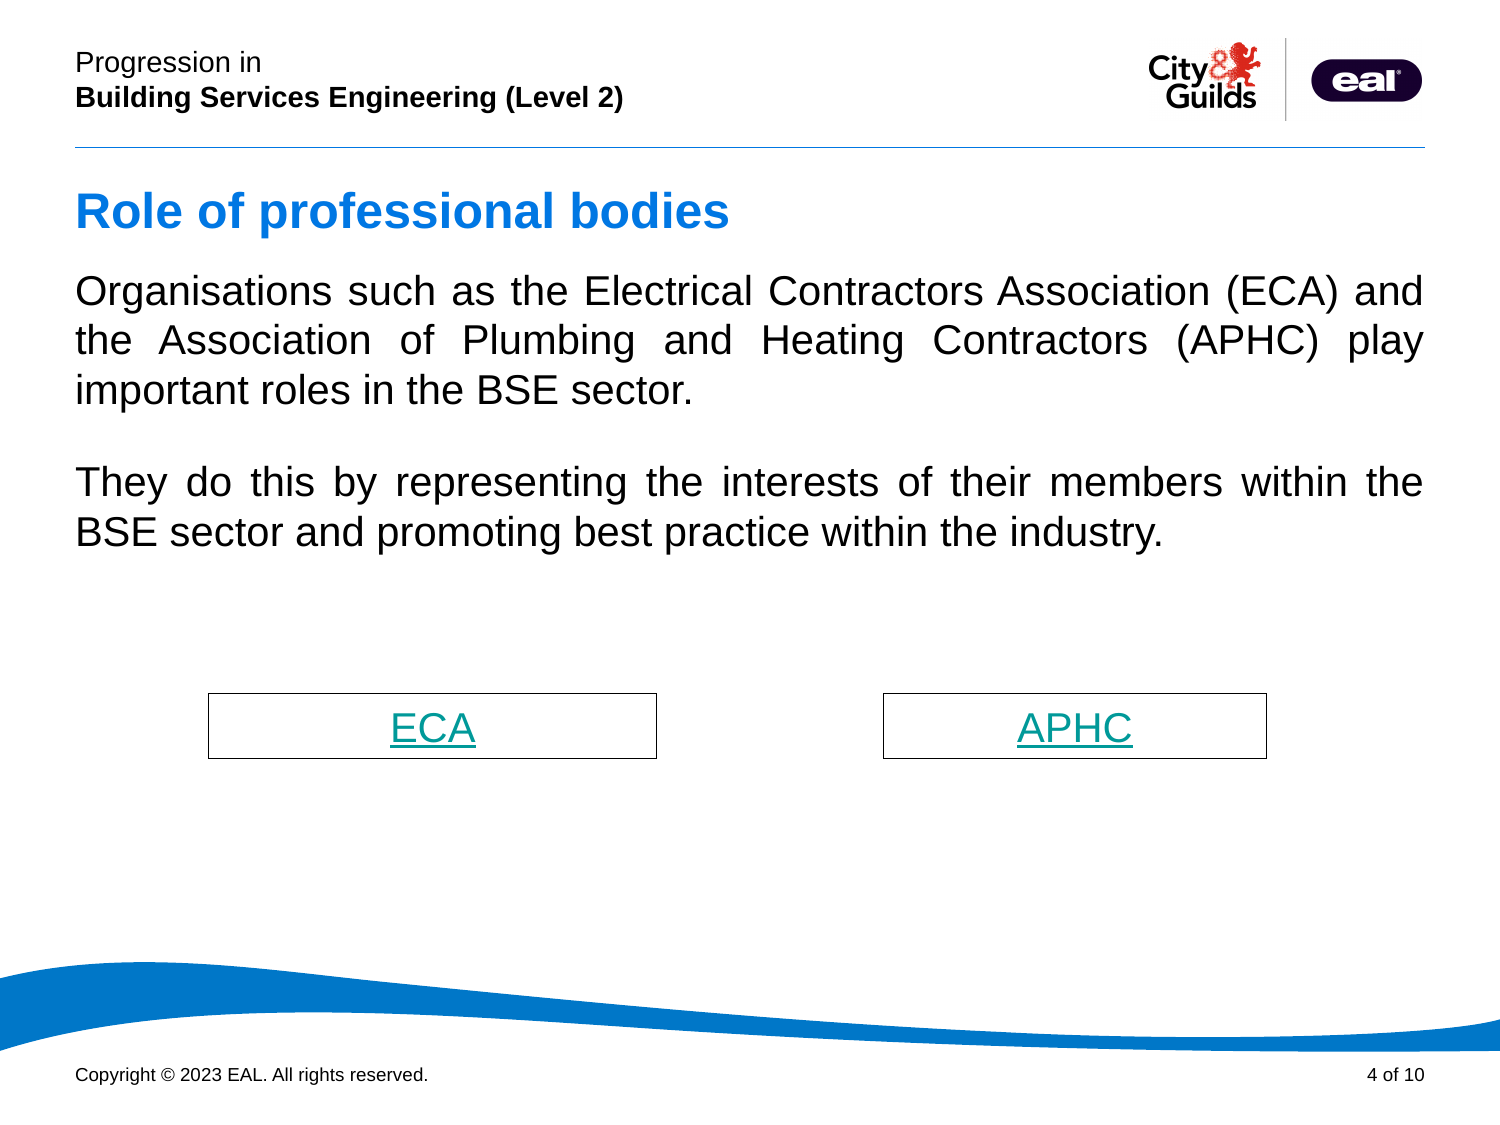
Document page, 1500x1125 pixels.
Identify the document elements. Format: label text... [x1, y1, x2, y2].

list Organisations such as the Electrical Contractors Association (ECA) and the Association of Plumbing and Heating Contractors (APHC) play important roles in the BSE sector. They do this by representing the interests of their members within the BSE sector and promoting best practice within the industry. [74, 262, 1426, 598]
text_box APHC [883, 693, 1267, 759]
text_box ECA [208, 693, 657, 759]
picture [1149, 38, 1422, 121]
title Role of professional bodies [74, 178, 1426, 242]
